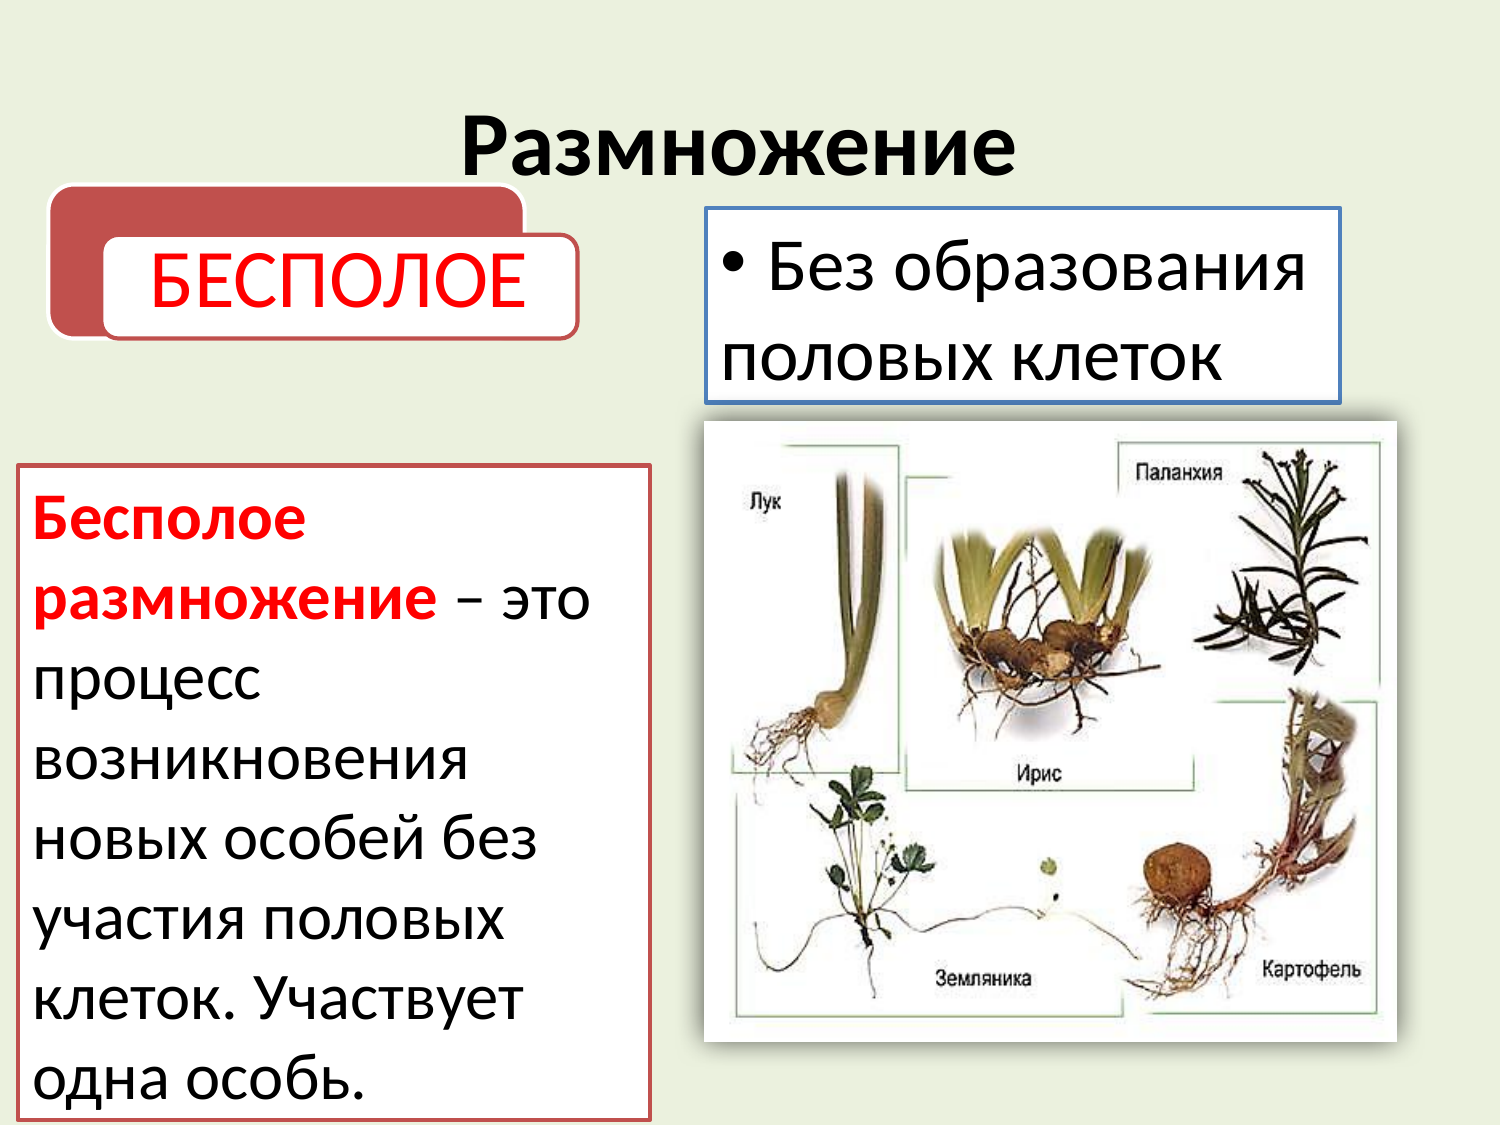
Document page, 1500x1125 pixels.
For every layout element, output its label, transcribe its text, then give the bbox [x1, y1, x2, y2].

picture [704, 421, 1397, 1042]
title Размножение [75, 45, 1425, 233]
text_box Без образования половых клеток [704, 206, 1342, 402]
text_box Бесполое размножение – это процесс возникновения новых особей без участия половых клеток. Участвует одна особь. [16, 463, 652, 1122]
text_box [0, 184, 644, 540]
